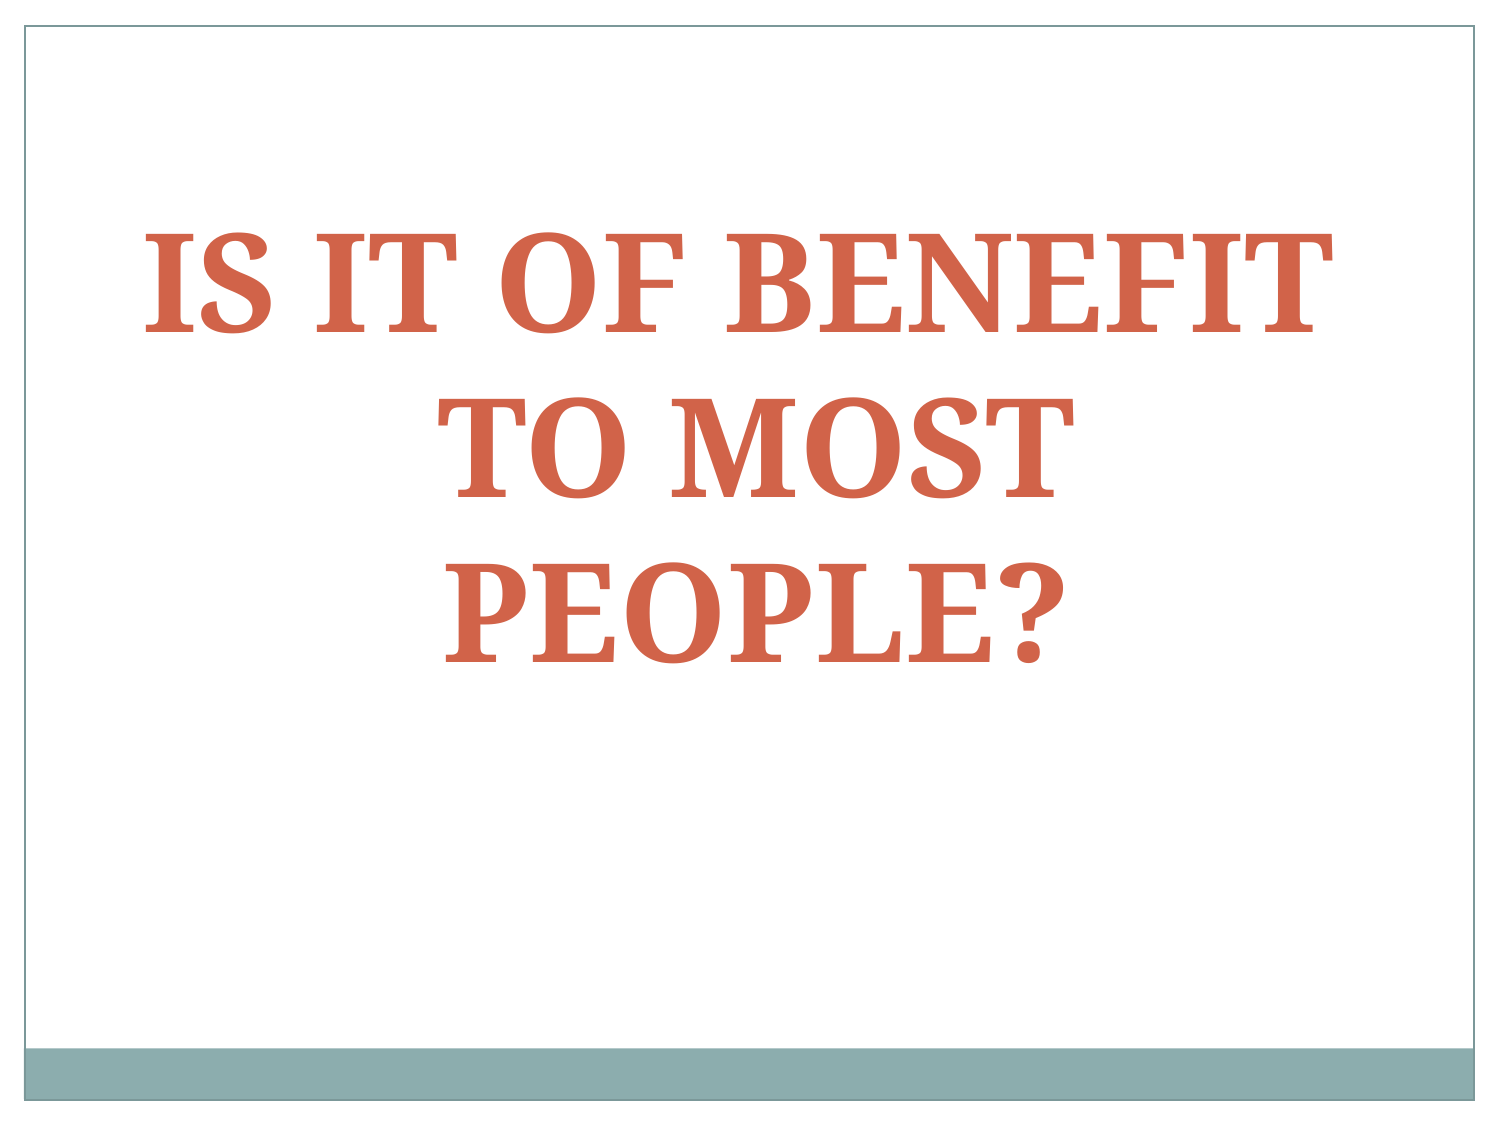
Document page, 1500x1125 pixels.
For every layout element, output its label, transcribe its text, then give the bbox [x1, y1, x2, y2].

text_box Is it of benefit to most people? [112, 187, 1401, 698]
